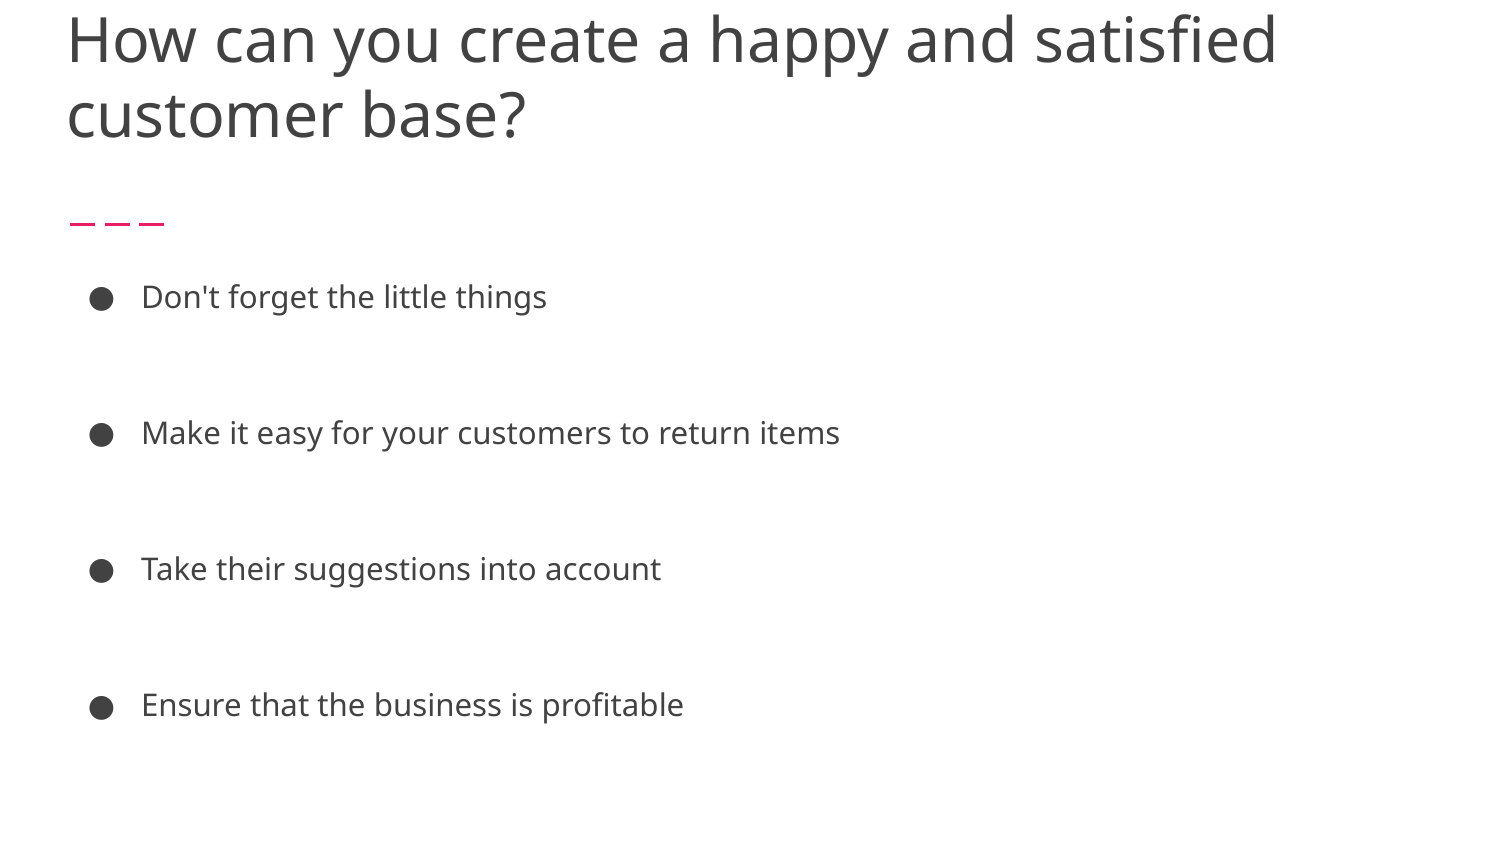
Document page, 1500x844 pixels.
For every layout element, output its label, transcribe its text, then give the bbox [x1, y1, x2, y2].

title How can you create a happy and satisfied customer base? [51, 61, 1449, 165]
list Don't forget the little things Make it easy for your customers to return items Take their suggestions into account Ensure that the business is profitable [51, 256, 1449, 765]
